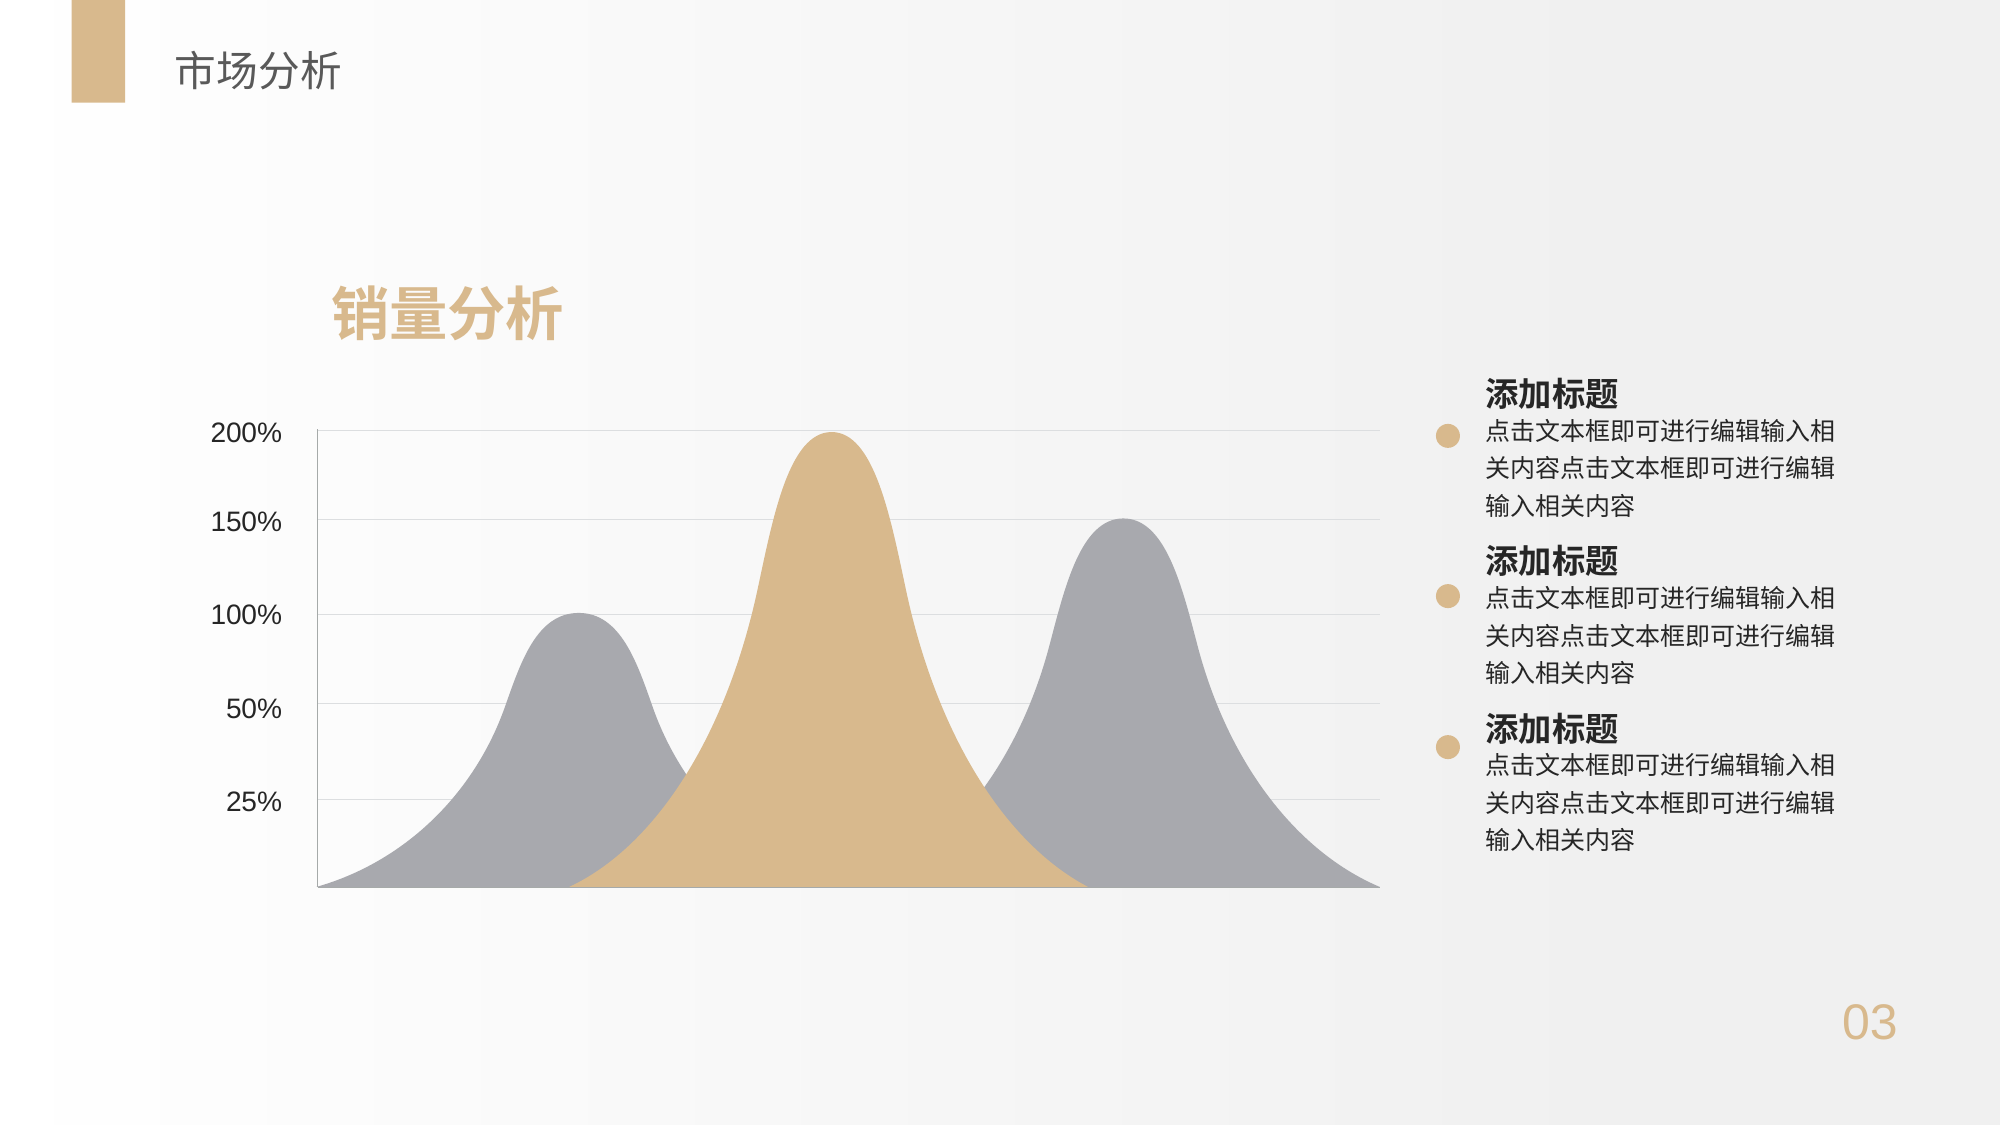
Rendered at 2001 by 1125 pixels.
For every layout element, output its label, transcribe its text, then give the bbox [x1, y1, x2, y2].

text_box 点击文本框即可进行编辑输入相关内容点击文本框即可进行编辑输入相关内容 [1470, 567, 1873, 695]
text_box 销量分析 [316, 270, 832, 355]
text_box 200% [134, 393, 287, 468]
text_box 点击文本框即可进行编辑输入相关内容点击文本框即可进行编辑输入相关内容 [1470, 735, 1873, 862]
text_box 50% [134, 669, 287, 744]
text_box [1435, 735, 1460, 760]
text_box 市场分析 [160, 37, 495, 102]
text_box 03 [1814, 982, 1925, 1057]
text_box 添加标题 [1470, 355, 1693, 421]
text_box [1435, 423, 1460, 448]
text_box 点击文本框即可进行编辑输入相关内容点击文本框即可进行编辑输入相关内容 [1470, 400, 1873, 528]
text_box [569, 432, 1089, 887]
text_box [985, 518, 1380, 887]
text_box 添加标题 [1470, 522, 1693, 588]
text_box 添加标题 [1470, 690, 1693, 755]
text_box [1435, 584, 1460, 609]
text_box 25% [134, 763, 287, 838]
text_box [71, 0, 126, 104]
text_box [318, 612, 686, 887]
text_box 150% [134, 483, 287, 558]
text_box 100% [134, 576, 287, 651]
